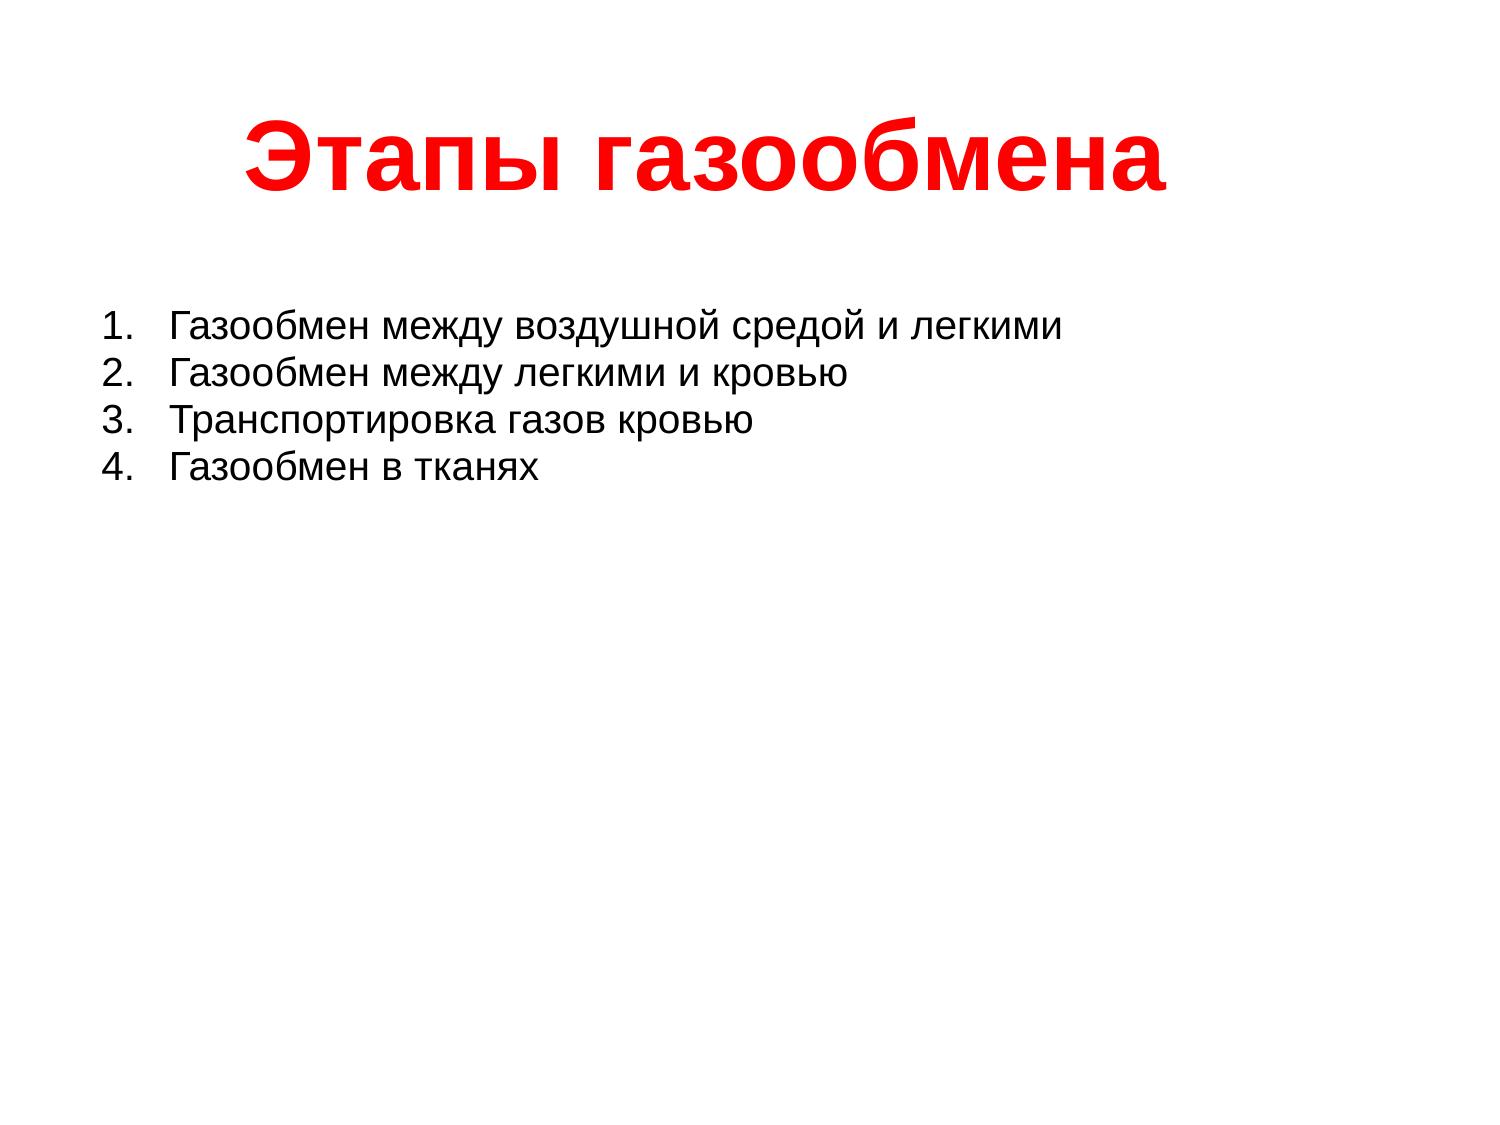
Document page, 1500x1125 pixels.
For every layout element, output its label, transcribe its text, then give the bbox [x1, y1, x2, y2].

title Этапы газообмена [81, 46, 1358, 219]
subtitle Газообмен между воздушной средой и легкими Газообмен между легкими и кровью Транспортировка газов кровью Газообмен в тканях [93, 300, 1369, 498]
